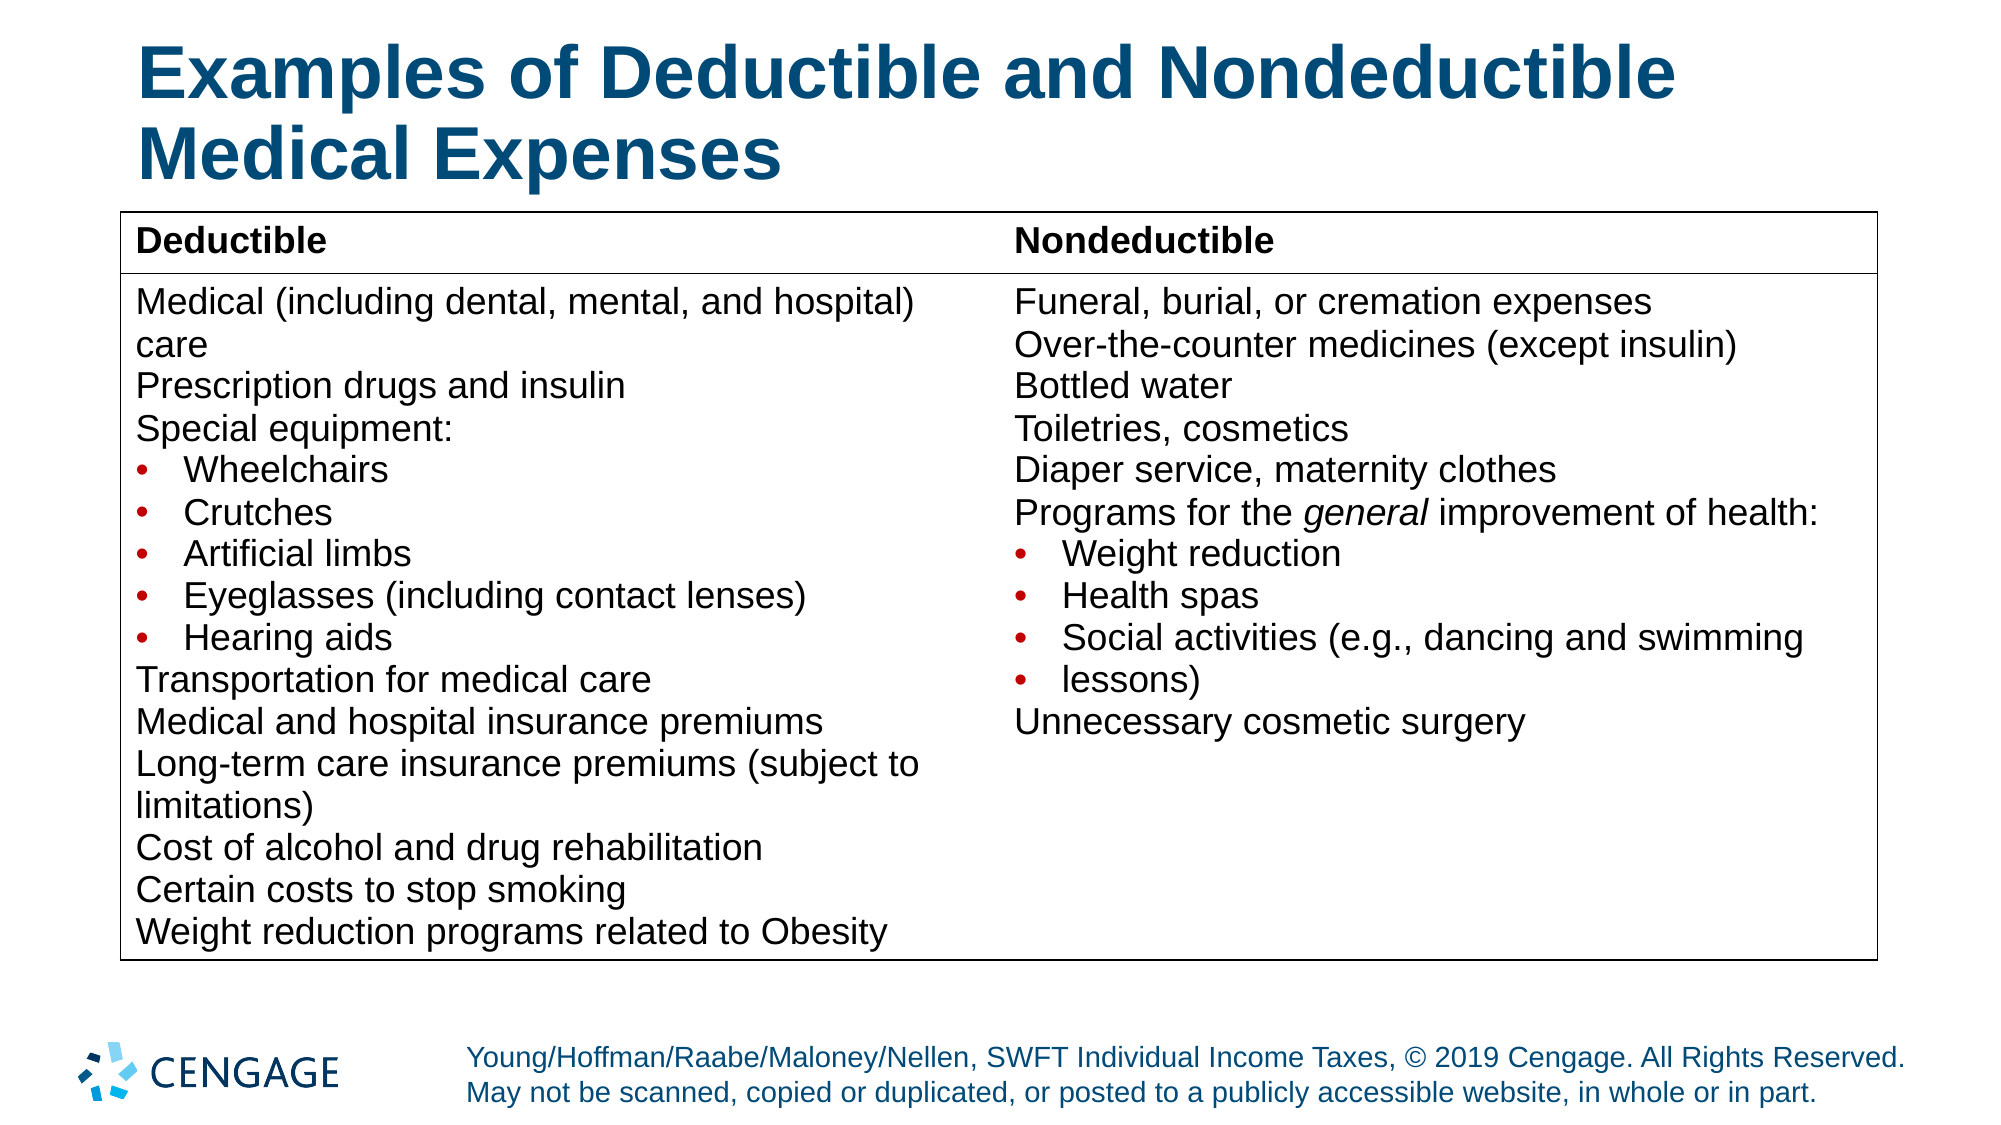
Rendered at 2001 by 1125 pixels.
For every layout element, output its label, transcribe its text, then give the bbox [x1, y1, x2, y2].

table_header Deductible [121, 213, 999, 273]
table_cell Funeral, burial, or cremation expenses Over-the-counter medicines (except insulin) Bottled water Toiletries, cosmetics Diaper service, maternity clothes Programs for the general improvement of health: Weight reduction Health spas Social activities (e.g., dancing and swimming lessons) Unnecessary cosmetic surgery [999, 274, 1877, 959]
picture [78, 1042, 338, 1101]
title Examples of Deductible and Nondeductible Medical Expenses [137, 33, 1863, 197]
table_cell Medical (including dental, mental, and hospital) care Prescription drugs and insulin Special equipment: Wheelchairs Crutches Artificial limbs Eyeglasses (including contact lenses) Hearing aids Transportation for medical care Medical and hospital insurance premiums Long-term care insurance premiums (subject to limitations) Cost of alcohol and drug rehabilitation Certain costs to stop smoking Weight reduction programs related to Obesity [121, 274, 999, 959]
table_header Nondeductible [999, 213, 1877, 273]
